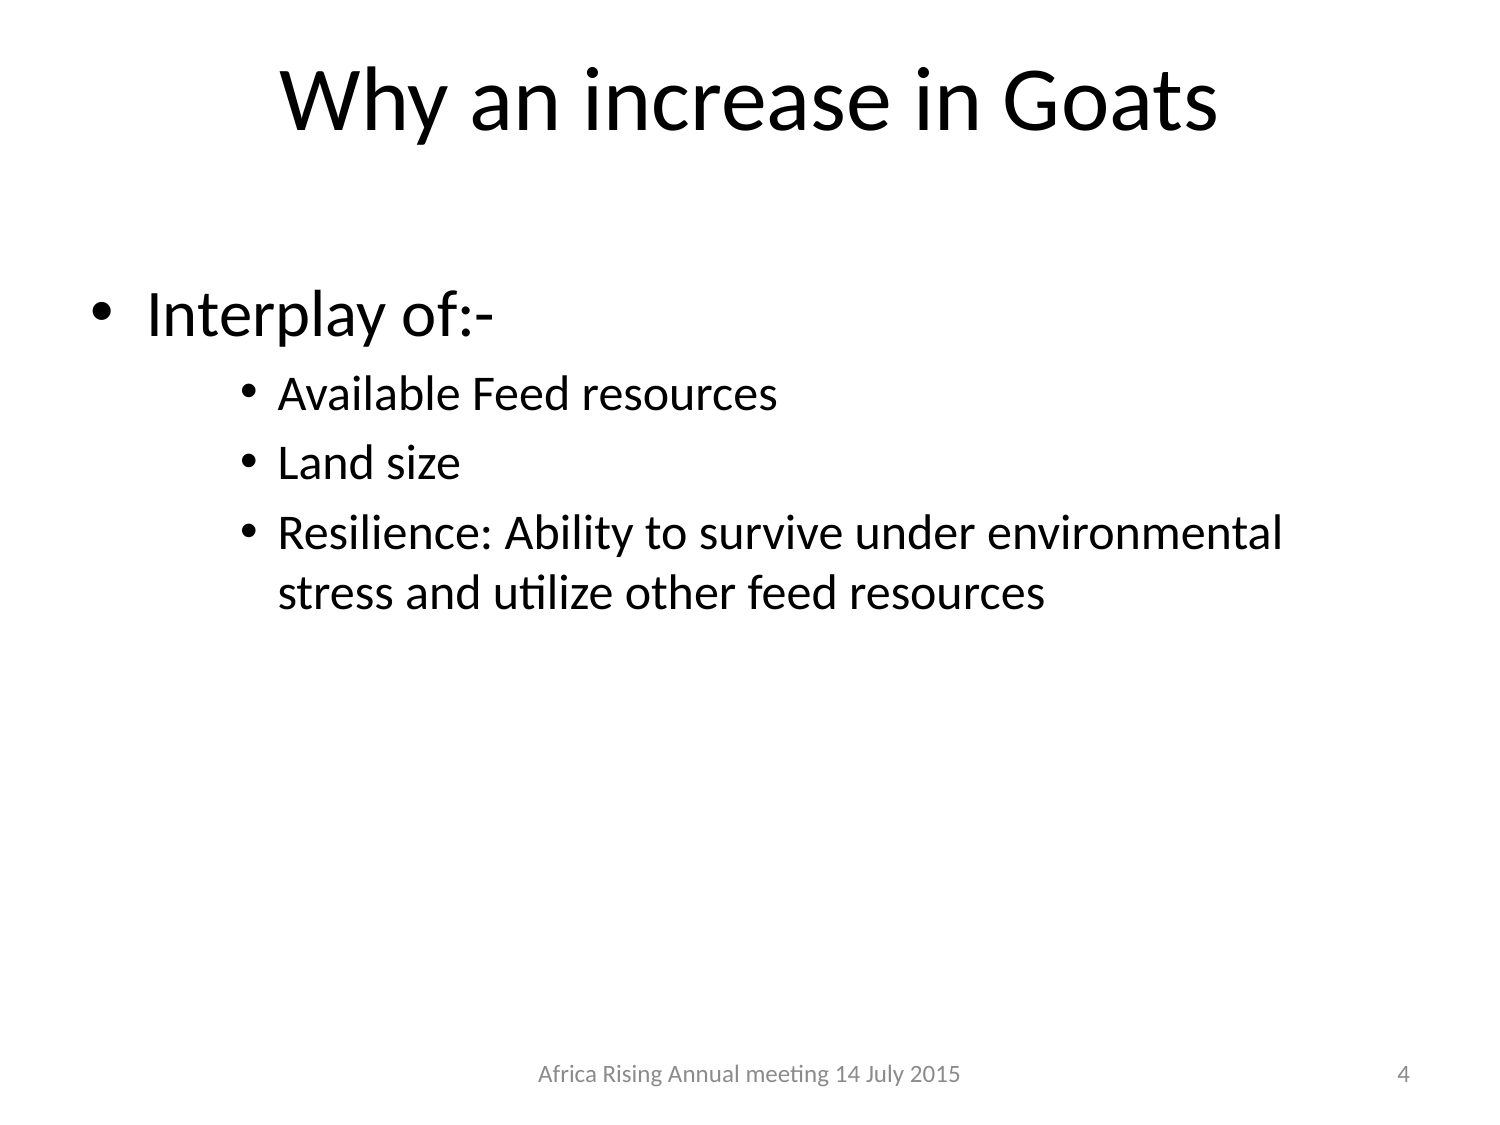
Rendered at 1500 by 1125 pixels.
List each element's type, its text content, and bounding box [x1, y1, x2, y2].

list Interplay of:- Available Feed resources Land size Resilience: Ability to survive under environmental stress and utilize other feed resources [75, 262, 1425, 1005]
footer Africa Rising Annual meeting 14 July 2015 [512, 1042, 988, 1103]
slide_number 4 [1074, 1042, 1425, 1103]
title Why an increase in Goats [75, 0, 1425, 188]
